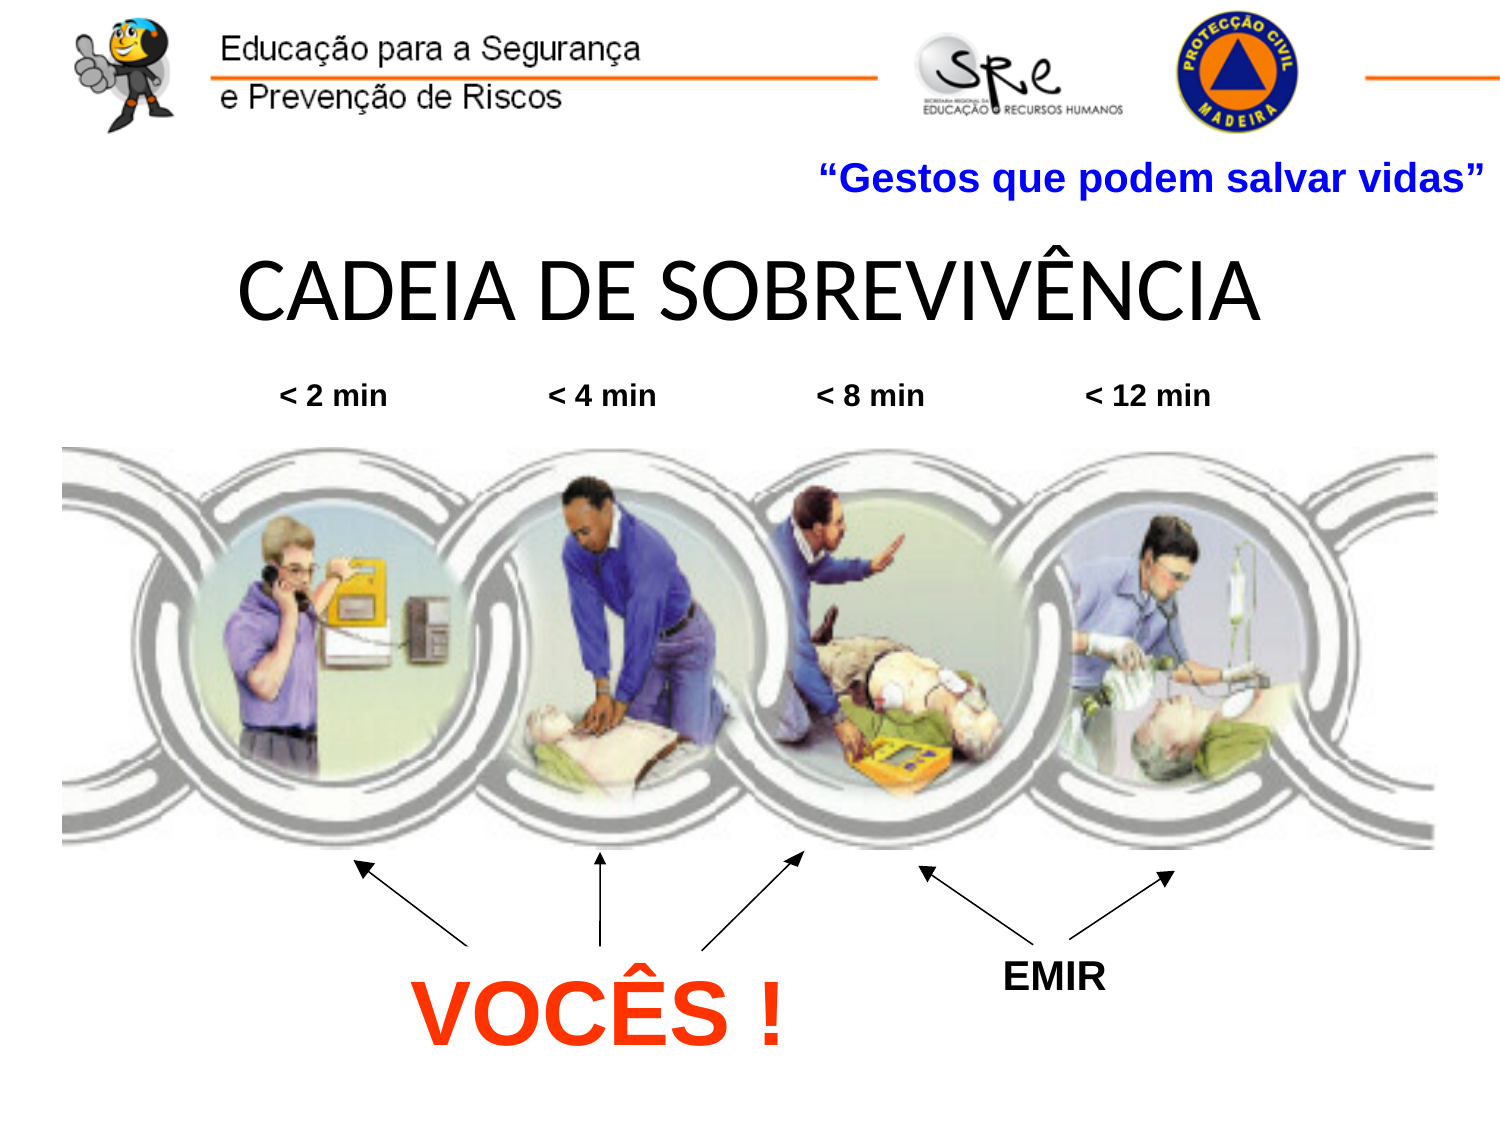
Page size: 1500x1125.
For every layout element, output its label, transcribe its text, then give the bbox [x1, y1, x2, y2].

text_box < 4 min [548, 375, 657, 413]
text_box < 8 min [816, 375, 926, 413]
text_box < 2 min [279, 375, 389, 413]
text_box EMIR [1002, 948, 1108, 1000]
picture [0, 0, 1500, 1125]
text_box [685, 876, 822, 925]
text_box VOCÊS ! [395, 946, 803, 1072]
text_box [1068, 870, 1176, 940]
text_box CADEIA DE SOBREVIVÊNCIA [24, 215, 1475, 353]
text_box “Gestos que podem salvar vidas” [803, 143, 1500, 208]
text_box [914, 870, 1037, 940]
text_box < 12 min [1085, 375, 1212, 413]
text_box [593, 857, 607, 947]
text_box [345, 871, 493, 948]
